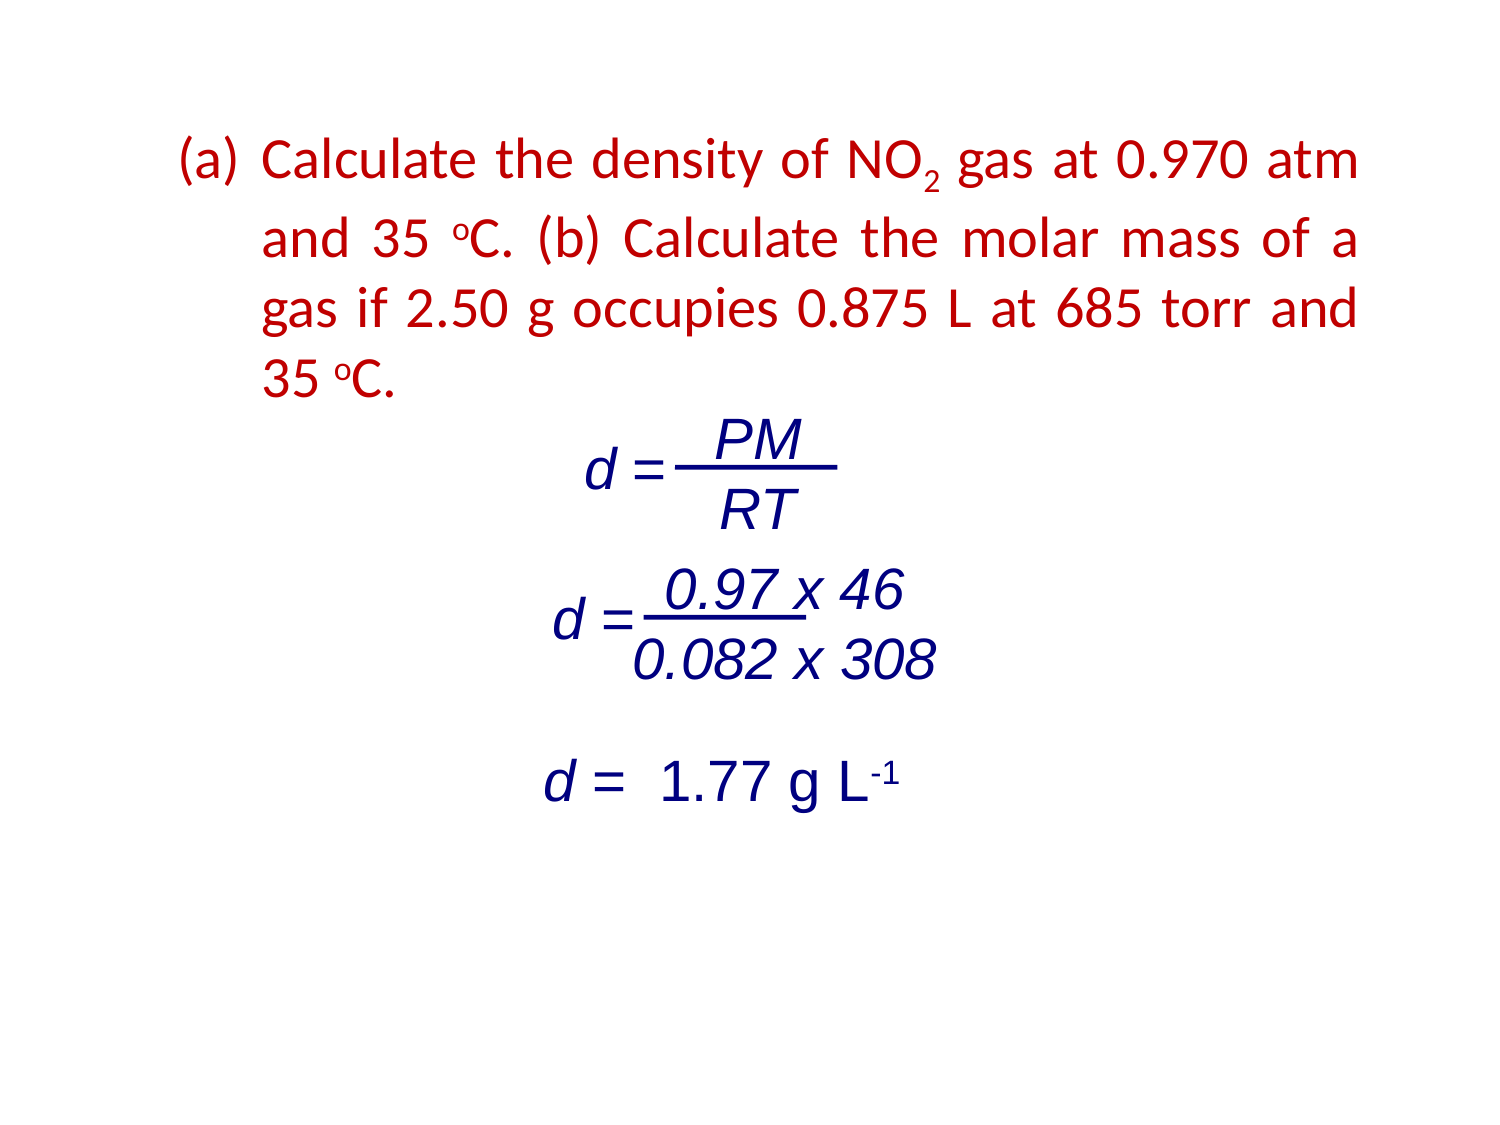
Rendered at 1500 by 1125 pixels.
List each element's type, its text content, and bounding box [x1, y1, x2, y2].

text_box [537, 543, 1013, 701]
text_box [568, 393, 838, 541]
text_box Calculate the density of NO2 gas at 0.970 atm and 35 oC. (b) Calculate the molar mass of a gas if 2.50 g occupies 0.875 L at 685 torr and 35 oC. [162, 112, 1375, 837]
text_box d = 1.77 g L-1 [529, 735, 916, 821]
